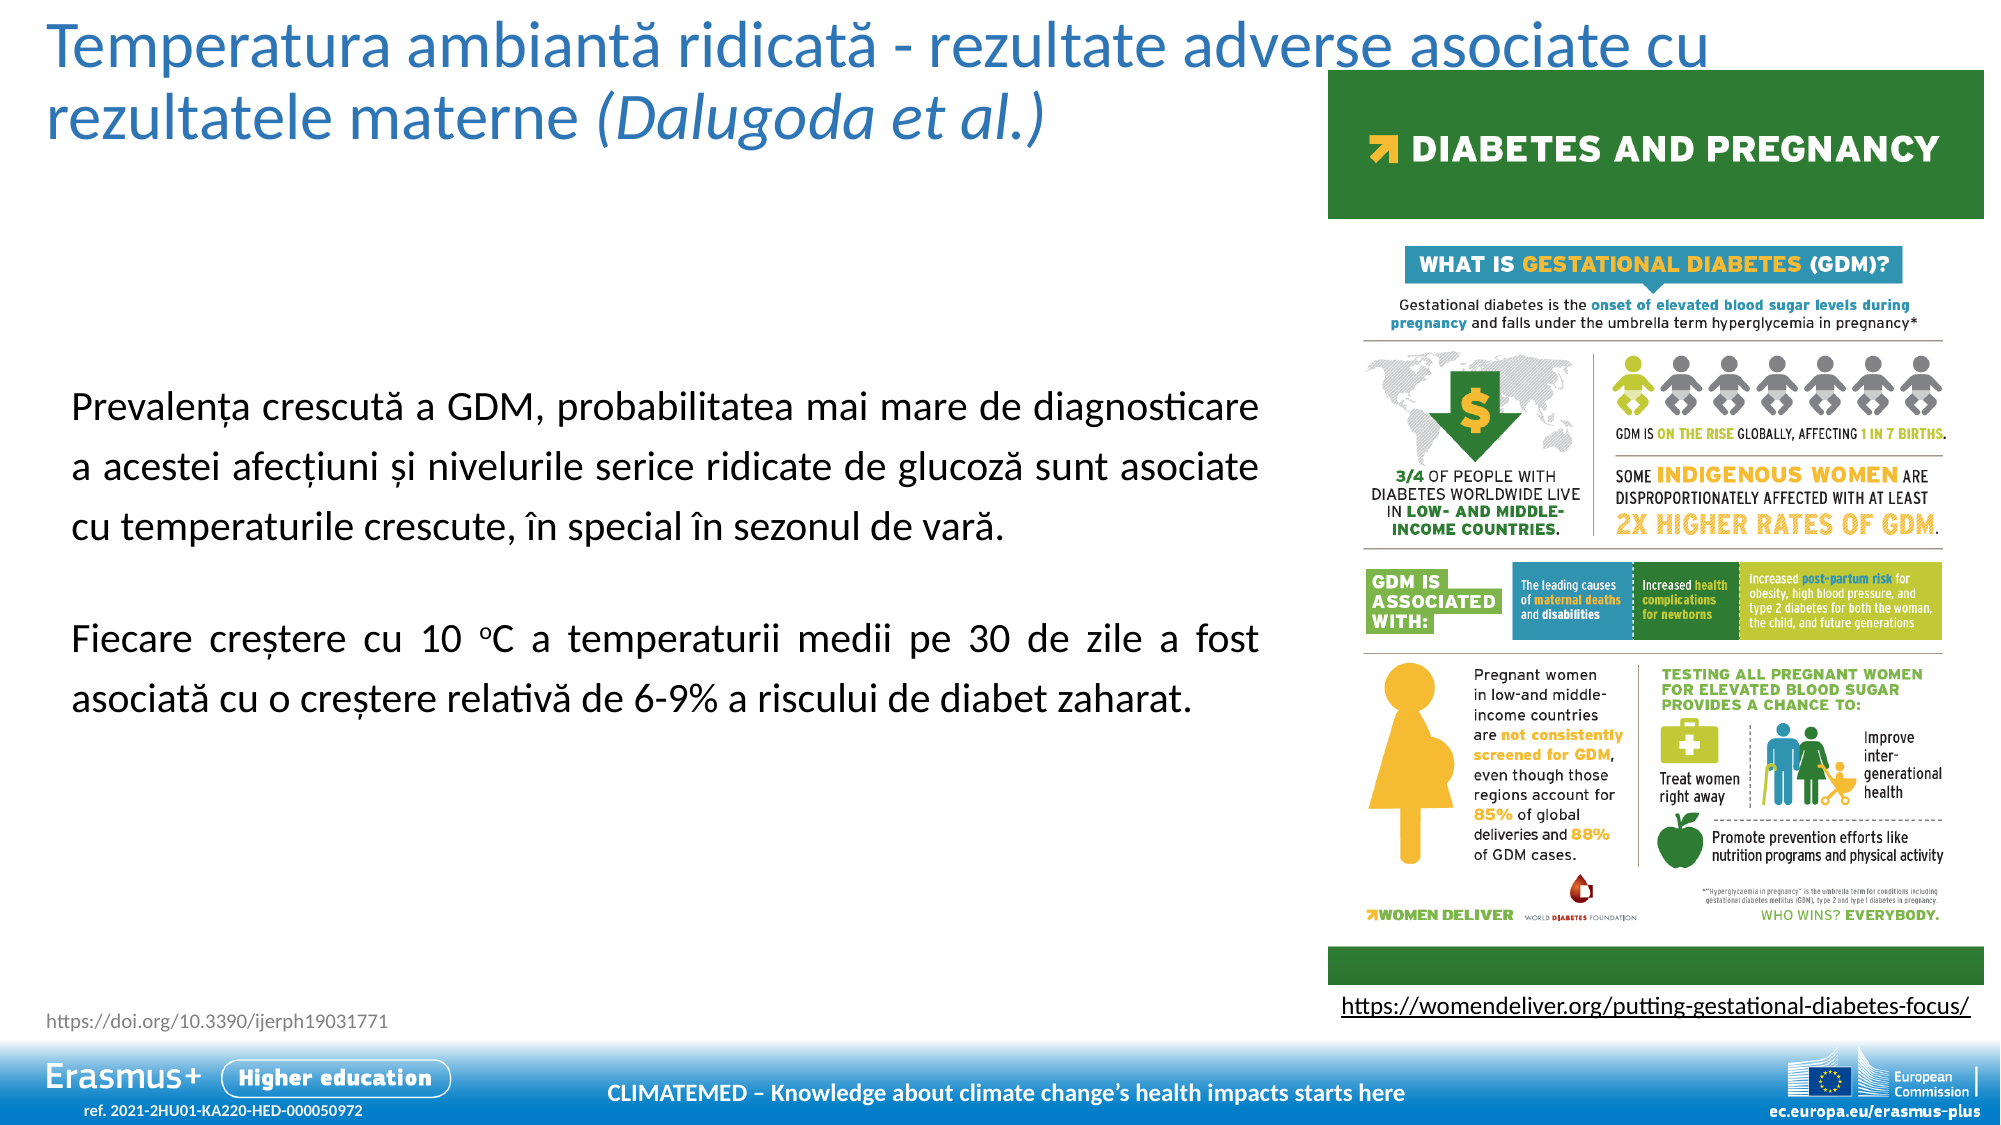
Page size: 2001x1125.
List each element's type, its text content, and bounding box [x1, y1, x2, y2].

list Prevalența crescută a GDM, probabilitatea mai mare de diagnosticare a acestei afecțiuni și nivelurile serice ridicate de glucoză sunt asociate cu temperaturile crescute, în special în sezonul de vară. Fiecare creștere cu 10 oC a temperaturii medii pe 30 de zile a fost asociată cu o creștere relativă de 6-9% a riscului de diabet zaharat. [56, 360, 1275, 827]
title Temperatura ambiantă ridicată - rezultate adverse asociate cu rezultatele materne (Dalugoda et al.) [31, 24, 1984, 139]
text_box https://womendeliver.org/putting-gestational-diabetes-focus/ [1326, 982, 2000, 1028]
text_box https://doi.org/10.3390/ijerph19031771 [31, 1000, 1044, 1041]
picture [0, 70, 2000, 1125]
